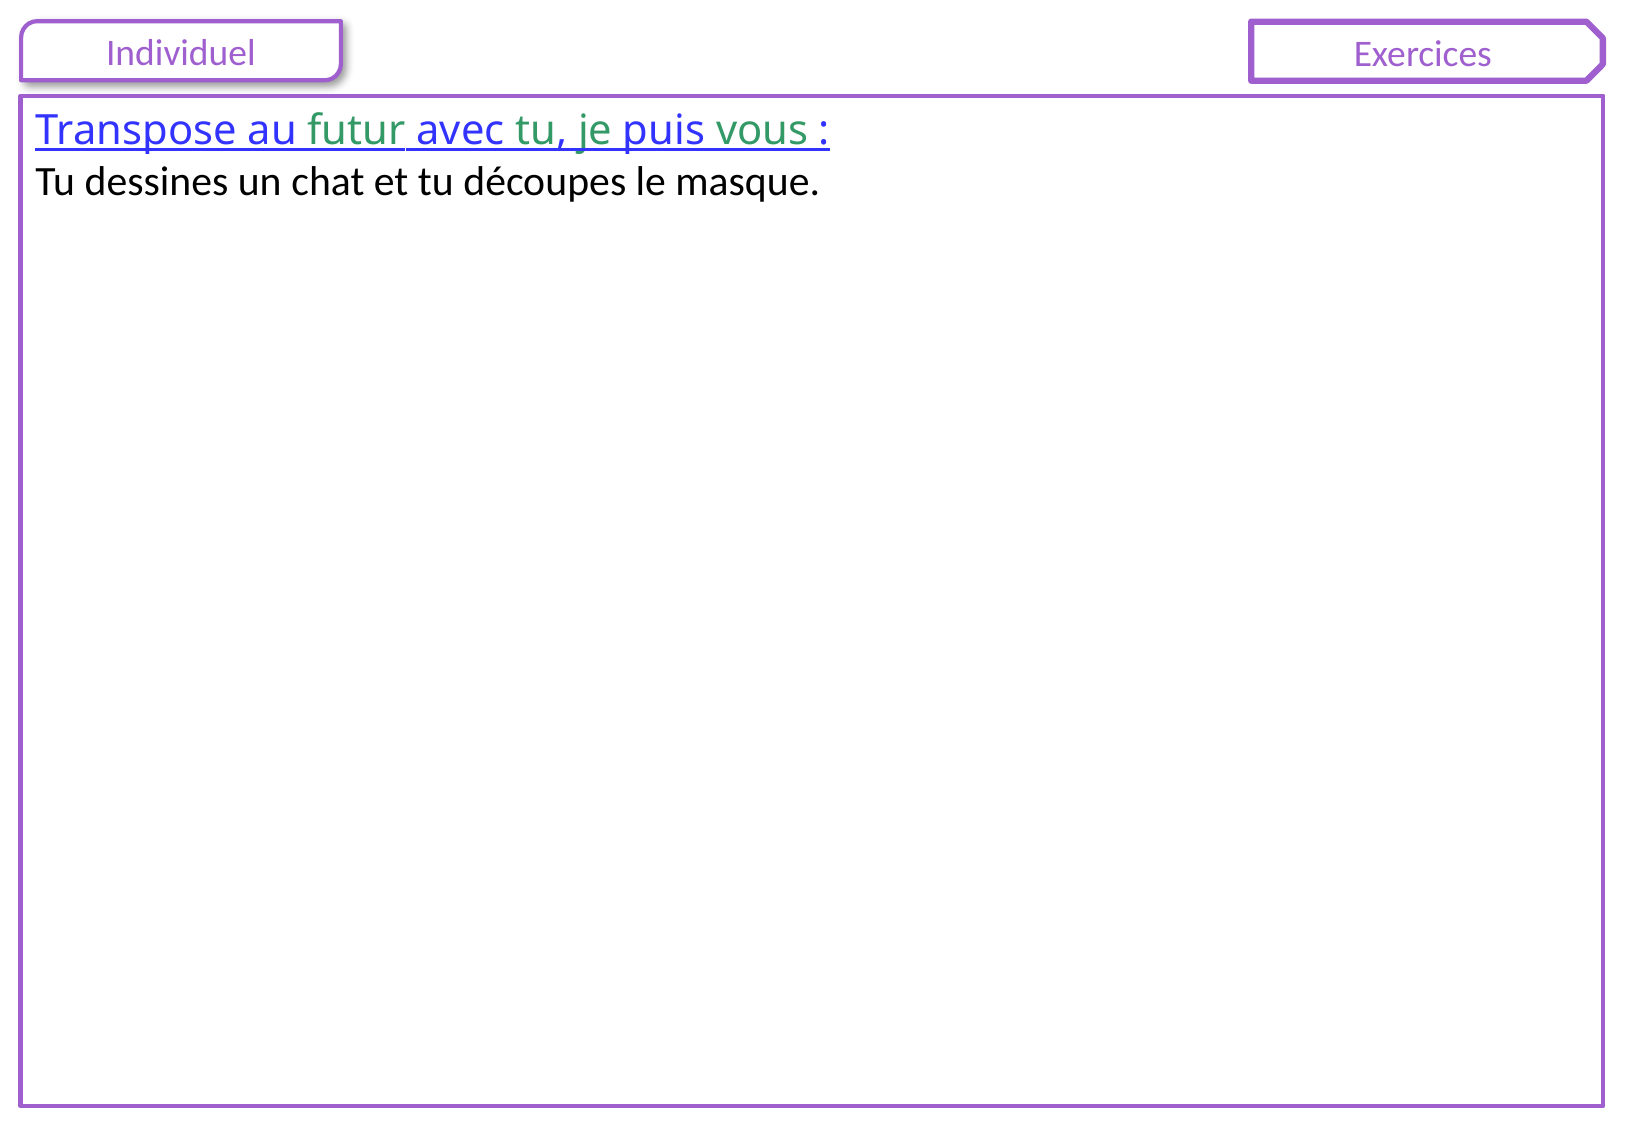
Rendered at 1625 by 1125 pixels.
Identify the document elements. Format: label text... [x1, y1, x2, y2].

list Transpose au futur avec tu, je puis vous : Tu dessines un chat et tu découpes le masque. [18, 94, 1605, 1108]
